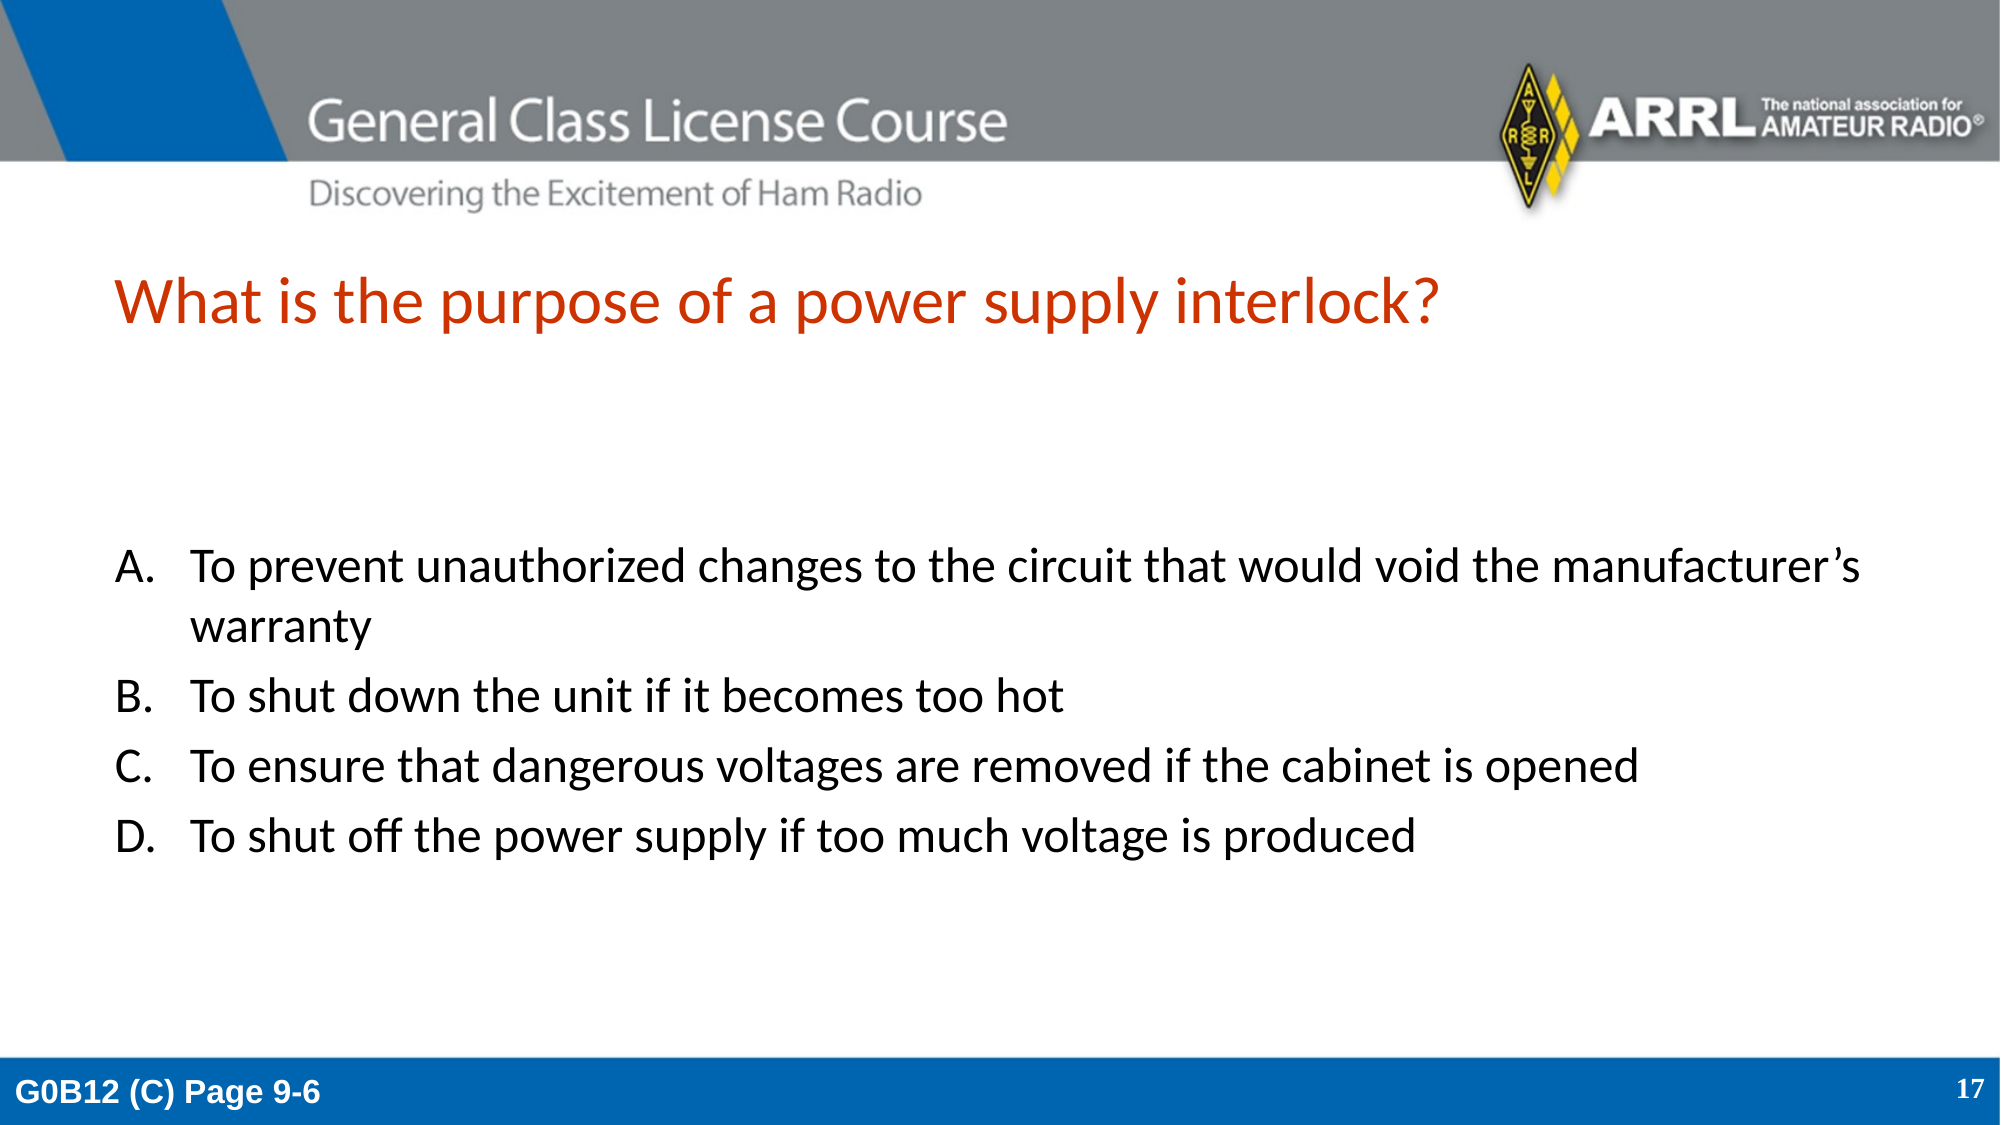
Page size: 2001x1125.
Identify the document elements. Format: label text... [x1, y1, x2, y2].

list To prevent unauthorized changes to the circuit that would void the manufacturer’s warranty To shut down the unit if it becomes too hot To ensure that dangerous voltages are removed if the cabinet is opened To shut off the power supply if too much voltage is produced [99, 525, 1900, 1005]
title What is the purpose of a power supply interlock? [99, 249, 1900, 468]
picture [0, 0, 2001, 1125]
text_box G0B12 (C) Page 9-6 [0, 1062, 1313, 1118]
text_box 17 [1875, 1062, 2000, 1113]
